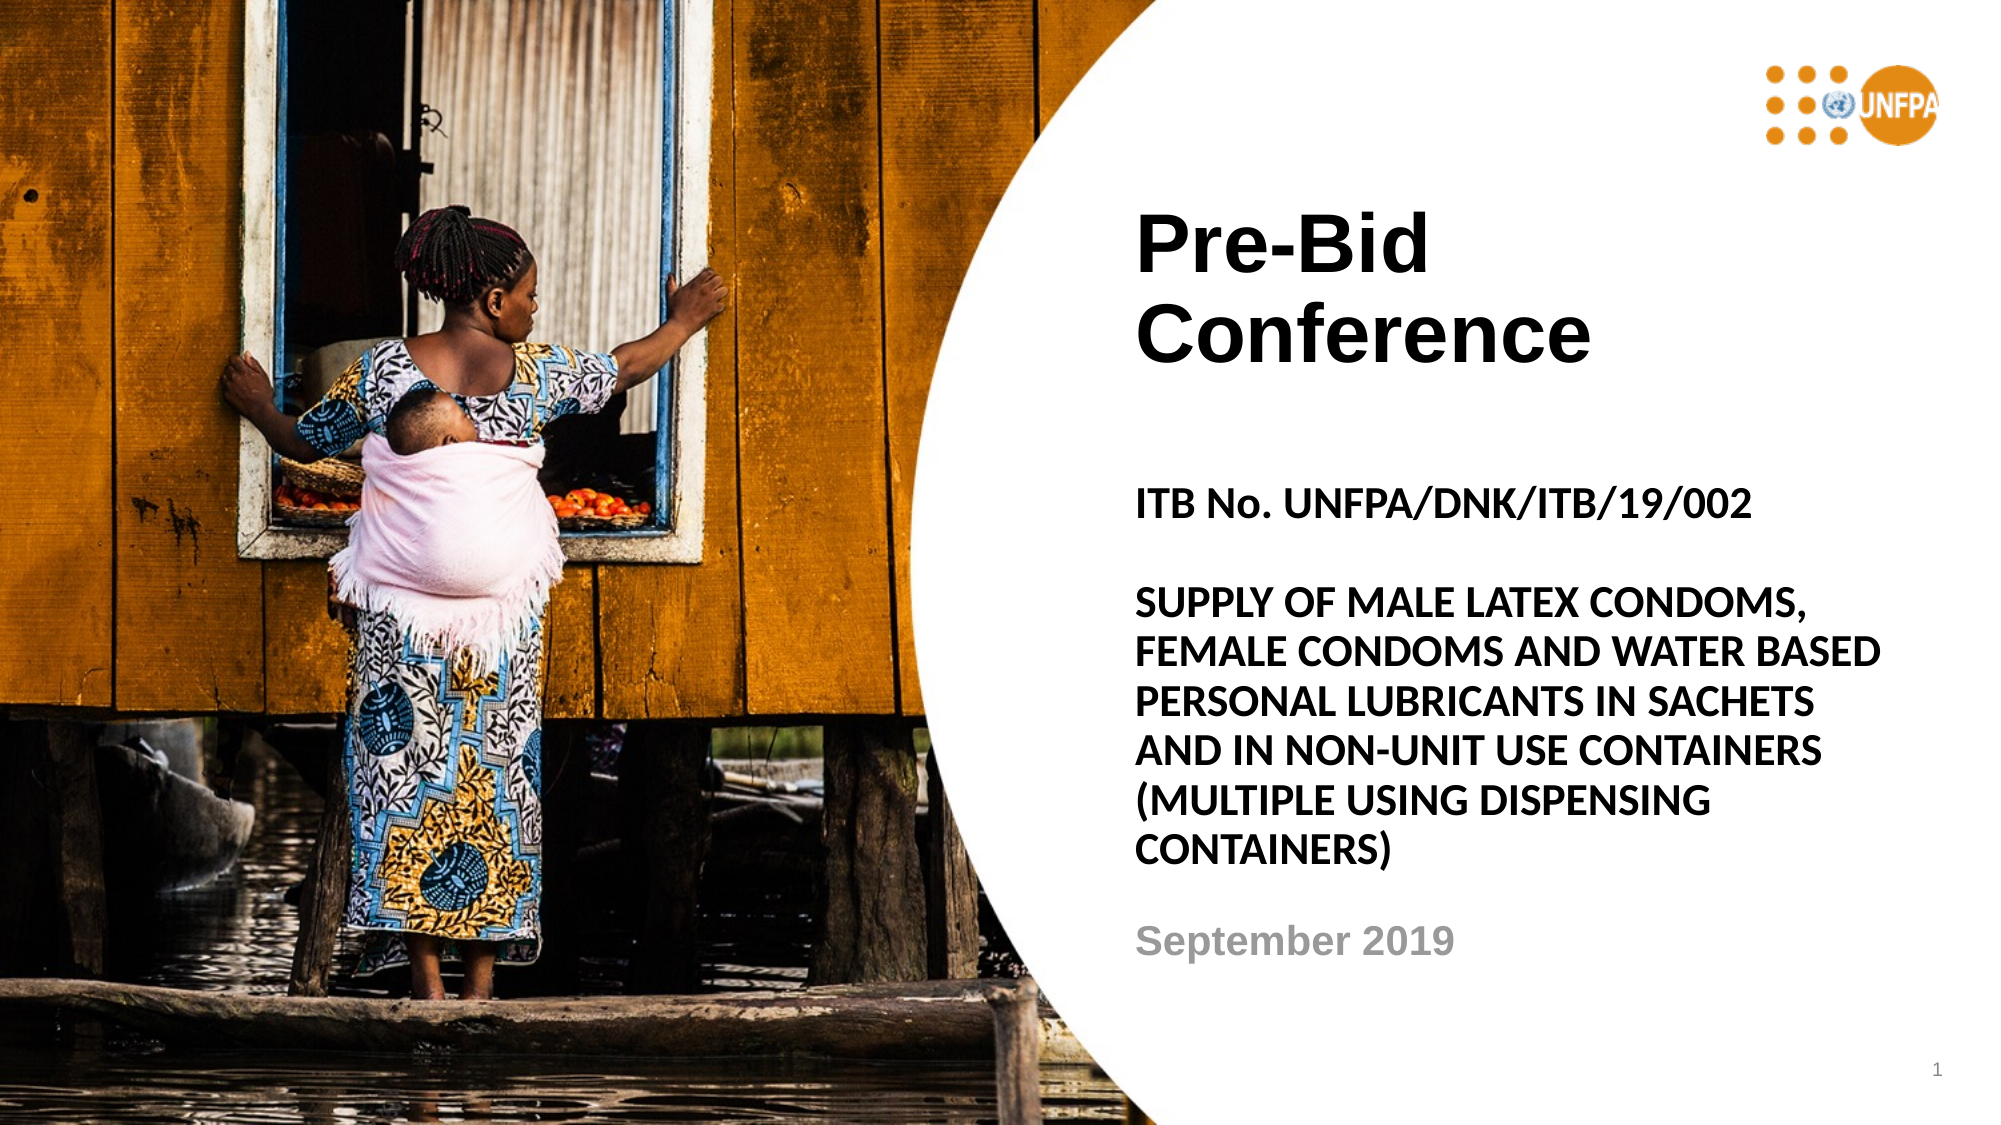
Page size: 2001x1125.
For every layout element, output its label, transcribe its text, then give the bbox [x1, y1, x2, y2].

picture [0, 0, 2000, 1125]
slide_number 1 [1887, 1051, 1958, 1086]
title Pre-Bid Conference ITB No. UNFPA/DNK/ITB/19/002 SUPPLY OF MALE LATEX CONDOMS, FEMALE CONDOMS AND WATER BASED PERSONAL LUBRICANTS IN SACHETS AND IN NON-UNIT USE CONTAINERS (MULTIPLE USING DISPENSING CONTAINERS) September 2019 [1120, 513, 1907, 652]
